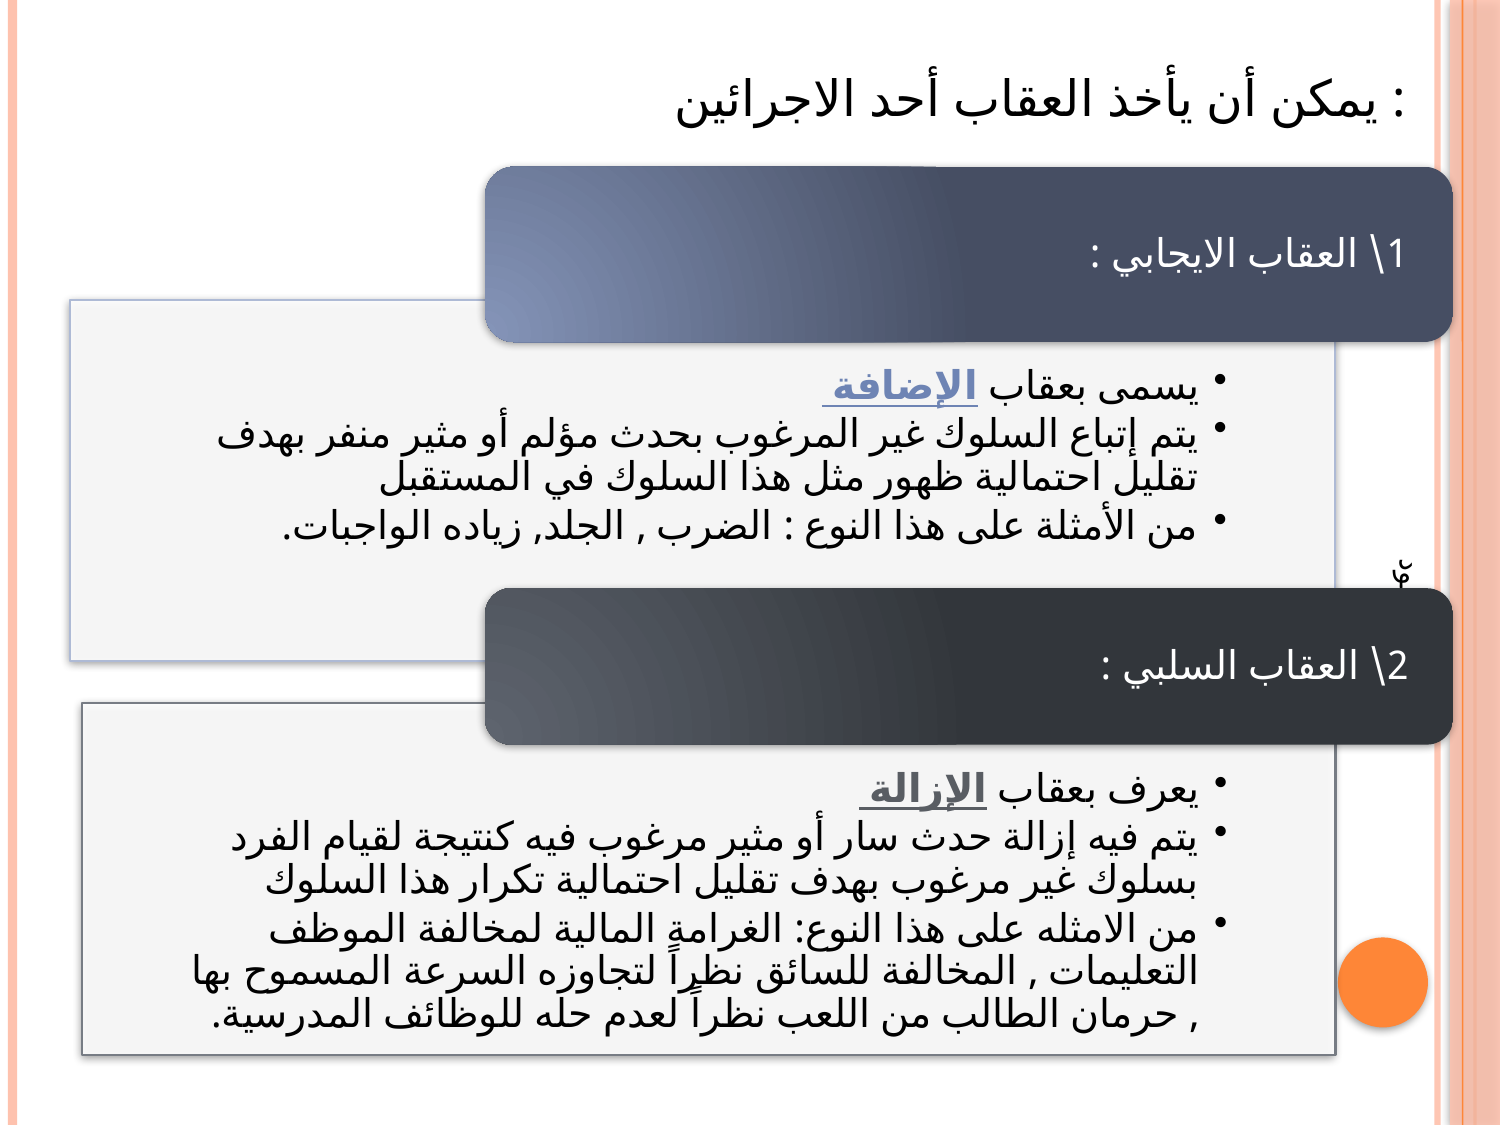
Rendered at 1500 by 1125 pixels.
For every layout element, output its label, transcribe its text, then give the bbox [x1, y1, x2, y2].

list يمكن أن يأخذ العقاب أحد الاجرائين : [70, 58, 1421, 103]
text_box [69, 104, 1454, 1125]
